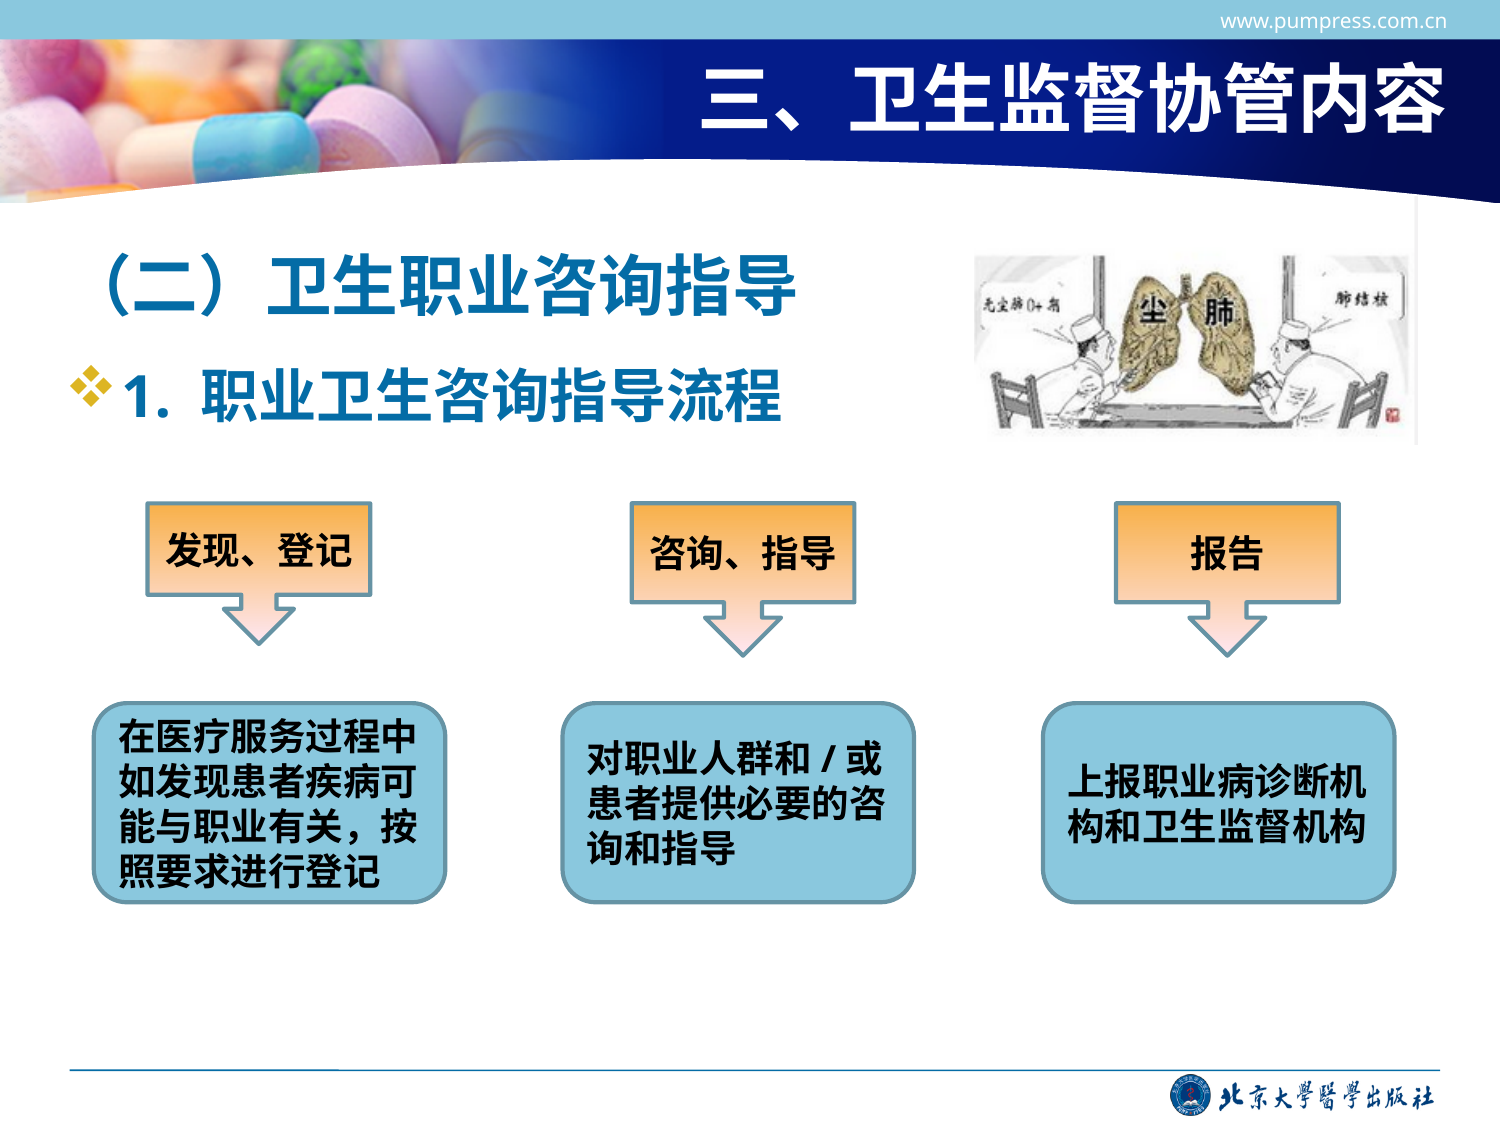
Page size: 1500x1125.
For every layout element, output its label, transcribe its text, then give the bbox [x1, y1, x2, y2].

slide_number www.pumpress.com.cn [1024, 0, 1463, 38]
text_box 上报职业病诊断机构和卫生监督机构 [1040, 701, 1397, 905]
title 三、卫生监督协管内容 [137, 49, 1463, 143]
text_box 报告 [1113, 501, 1341, 658]
text_box 在医疗服务过程中如发现患者疾病可能与职业有关，按照要求进行登记 [91, 701, 448, 905]
text_box 对职业人群和/或患者提供必要的咨询和指导 [560, 701, 917, 905]
list （二）卫生职业咨询指导 1. 职业卫生咨询指导流程 [49, 196, 1463, 1026]
picture [1170, 1074, 1436, 1118]
text_box 咨询、指导 [629, 501, 857, 658]
picture [974, 196, 1418, 445]
picture [0, 40, 1500, 203]
text_box 发现、登记 [145, 501, 373, 647]
